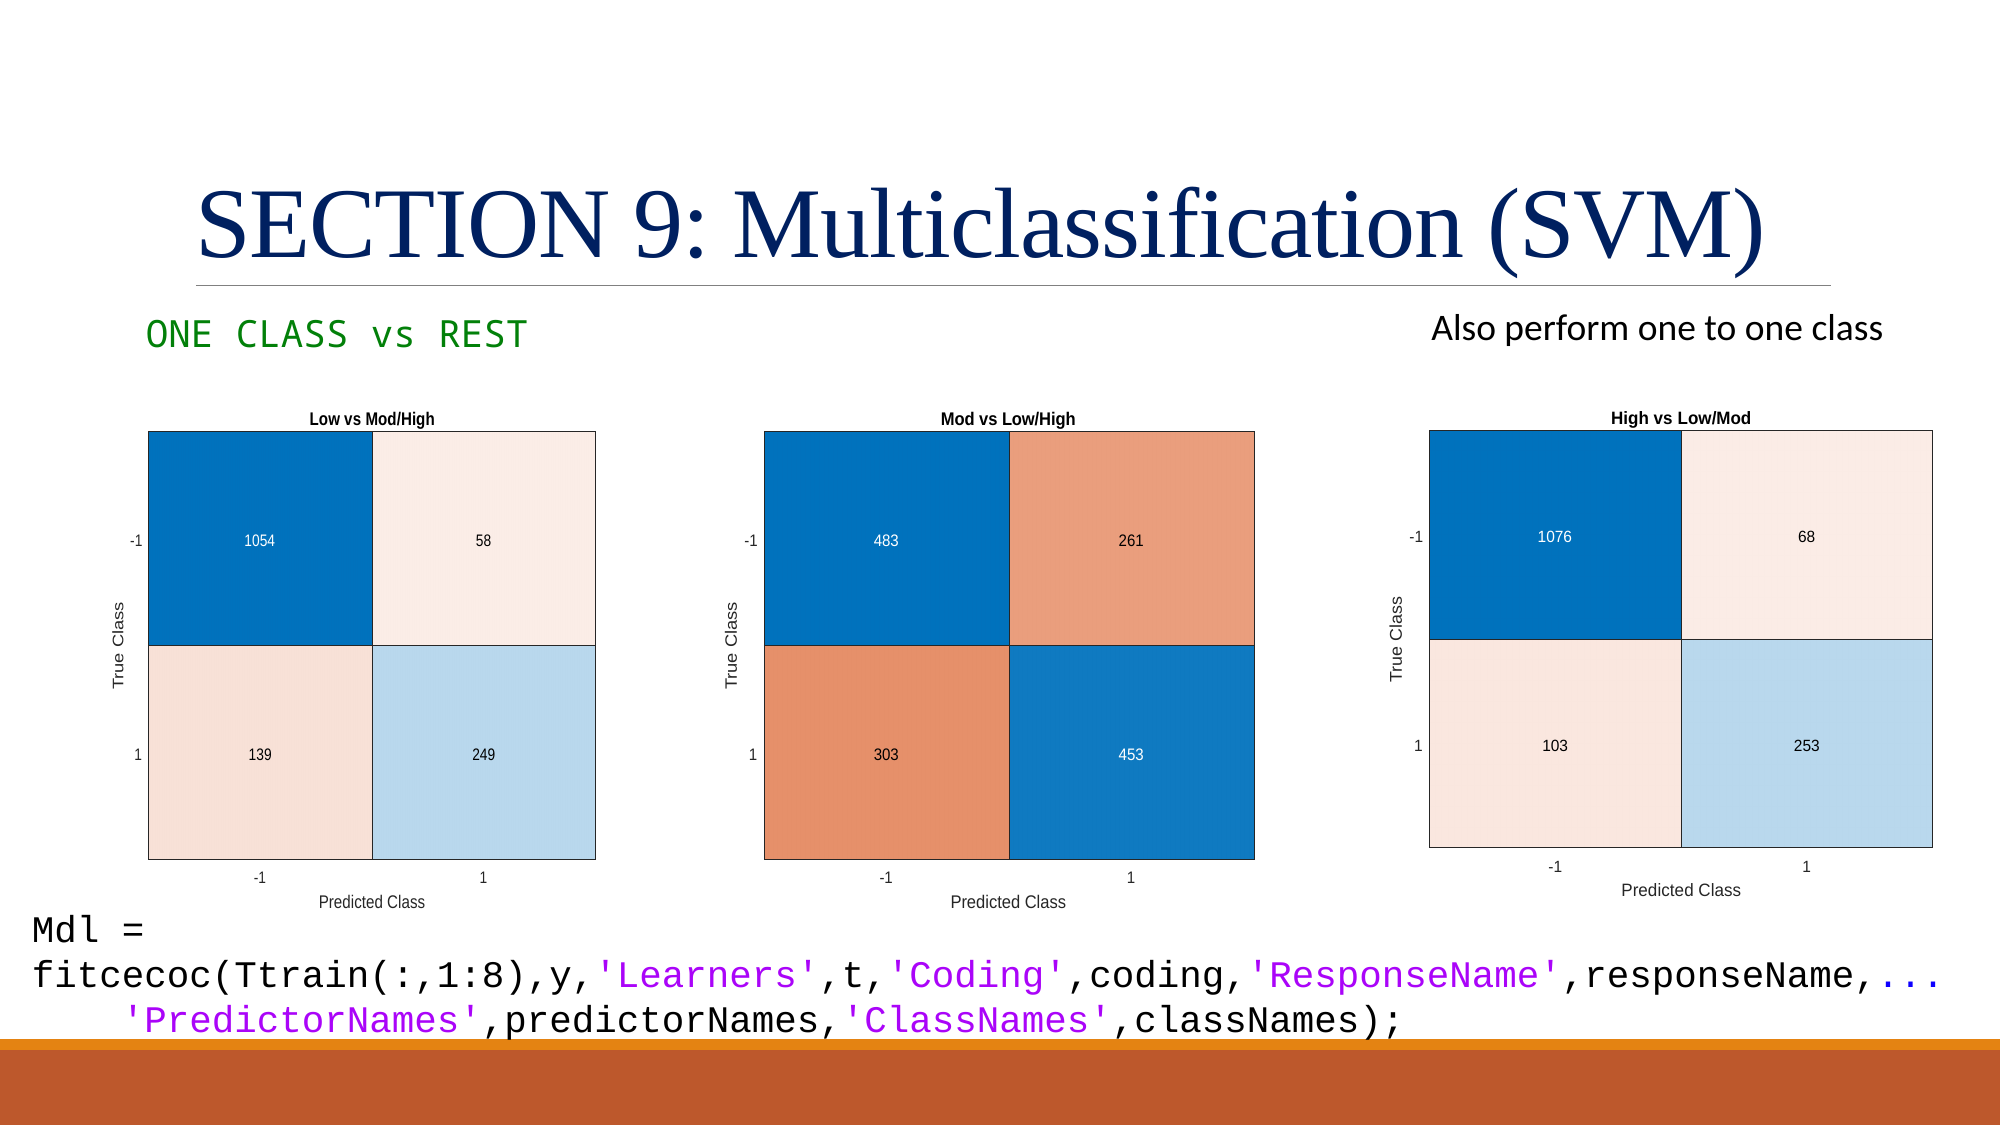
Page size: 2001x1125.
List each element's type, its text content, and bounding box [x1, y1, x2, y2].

picture [681, 392, 1314, 917]
title SECTION 9: Multiclassification (SVM) [180, 47, 1830, 285]
text_box Also perform one to one class [1416, 295, 1993, 356]
picture [72, 392, 650, 917]
text_box ONE CLASS vs REST [137, 299, 1863, 897]
text_box Mdl = fitcecoc(Ttrain(:,1:8),y,'Learners',t,'Coding',coding,'ResponseName',responseName,... 'PredictorNames',predictorNames,'ClassNames',classNames); [17, 897, 1986, 1093]
picture [1344, 392, 1994, 904]
